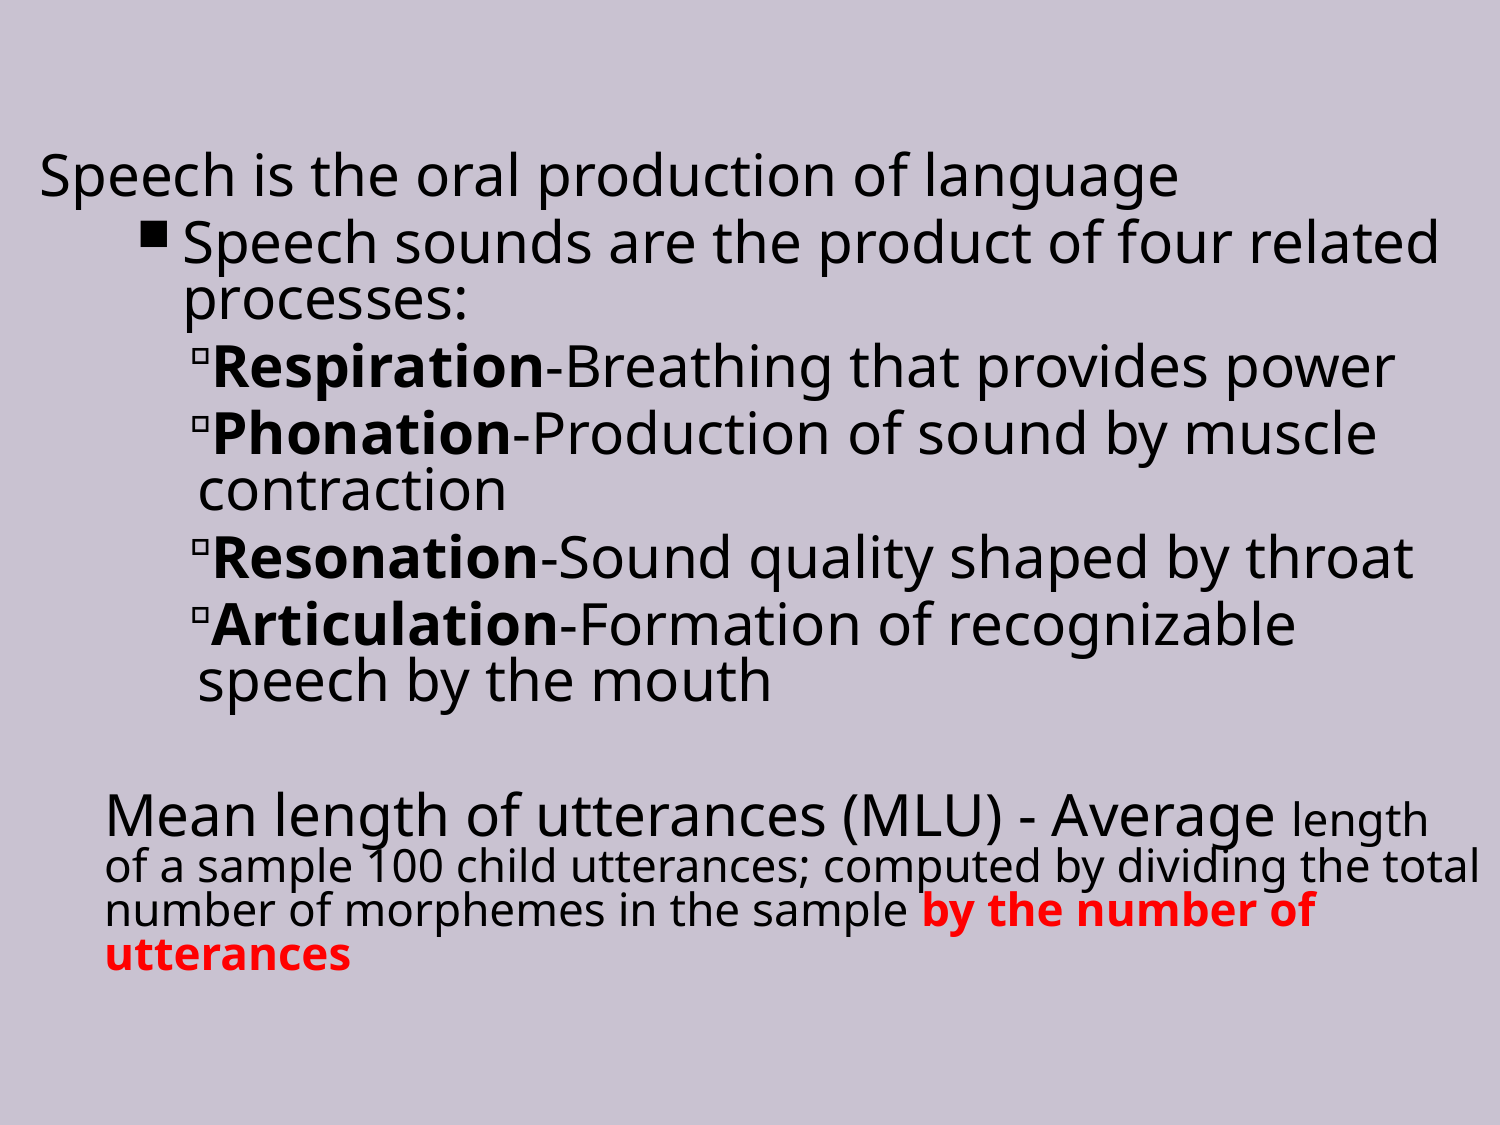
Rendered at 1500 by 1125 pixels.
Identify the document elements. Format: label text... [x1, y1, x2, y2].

list Speech is the oral production of language Speech sounds are the product of four related processes: Respiration-Breathing that provides power Phonation-Production of sound by muscle contraction Resonation-Sound quality shaped by throat Articulation-Formation of recognizable speech by the mouth Mean length of utterances (MLU) - Average length of a sample 100 child utterances; computed by dividing the total number of morphemes in the sample by the number of utterances [24, 62, 1500, 1038]
